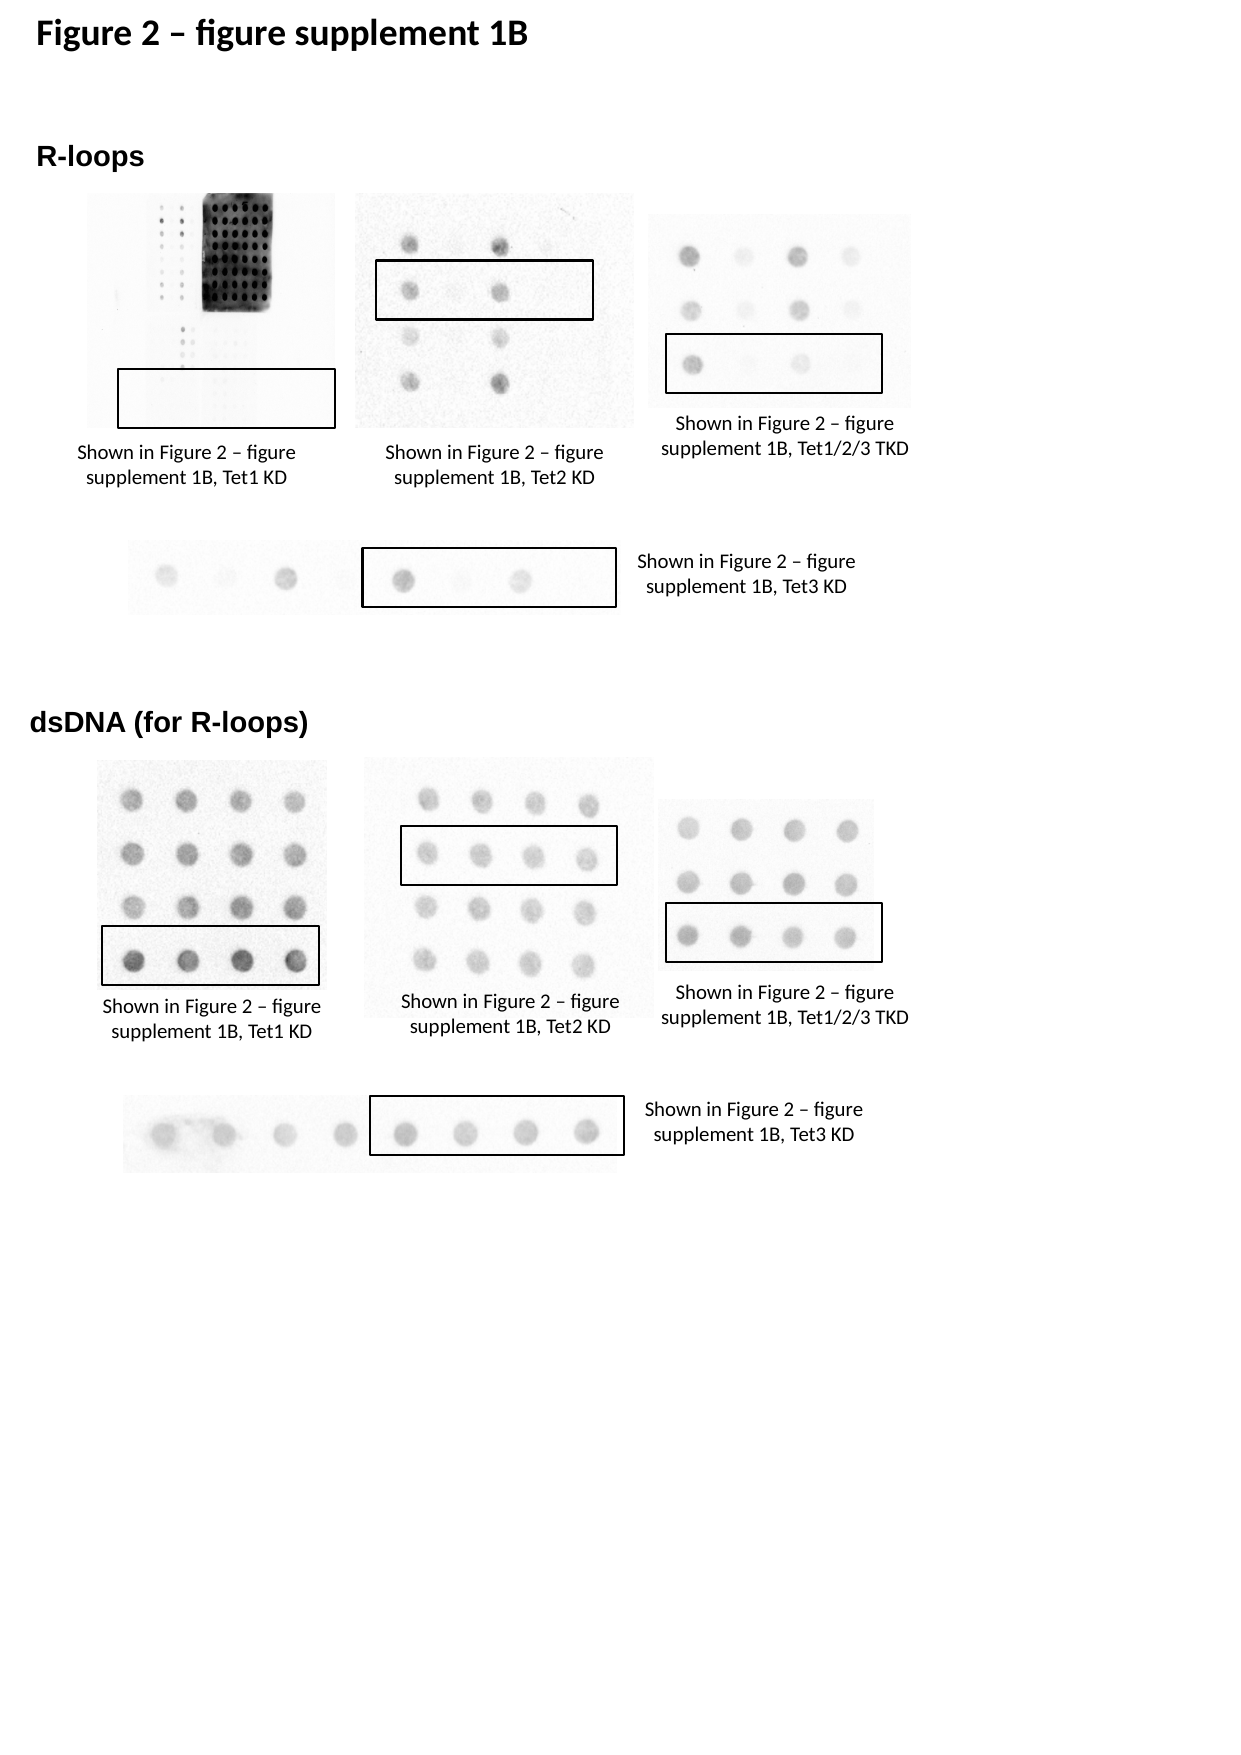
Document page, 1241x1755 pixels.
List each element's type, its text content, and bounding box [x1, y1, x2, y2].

text_box Shown in Figure 2 – figure supplement 1B, Tet3 KD [585, 1088, 923, 1153]
text_box Figure 2 – figure supplement 1B [21, 0, 593, 61]
text_box Shown in Figure 2 – figure supplement 1B, Tet1 KD [43, 985, 381, 1050]
text_box Shown in Figure 2 – figure supplement 1B, Tet1/2/3 TKD [616, 971, 954, 1036]
picture [87, 192, 336, 429]
picture [363, 756, 654, 1019]
text_box dsDNA (for R-loops) [14, 696, 401, 747]
text_box Shown in Figure 2 – figure supplement 1B, Tet2 KD [325, 431, 664, 496]
text_box R-loops [21, 129, 197, 180]
text_box Shown in Figure 2 – figure supplement 1B, Tet3 KD [621, 540, 916, 606]
text_box Shown in Figure 2 – figure supplement 1B, Tet2 KD [341, 979, 680, 1045]
picture [647, 213, 911, 408]
text_box [878, 900, 884, 964]
picture [127, 540, 621, 616]
picture [123, 1095, 617, 1173]
picture [657, 799, 874, 972]
text_box Shown in Figure 2 – figure supplement 1B, Tet1/2/3 TKD [616, 402, 954, 467]
picture [97, 760, 327, 991]
text_box Shown in Figure 2 – figure supplement 1B, Tet1 KD [17, 431, 325, 496]
picture [355, 193, 635, 429]
